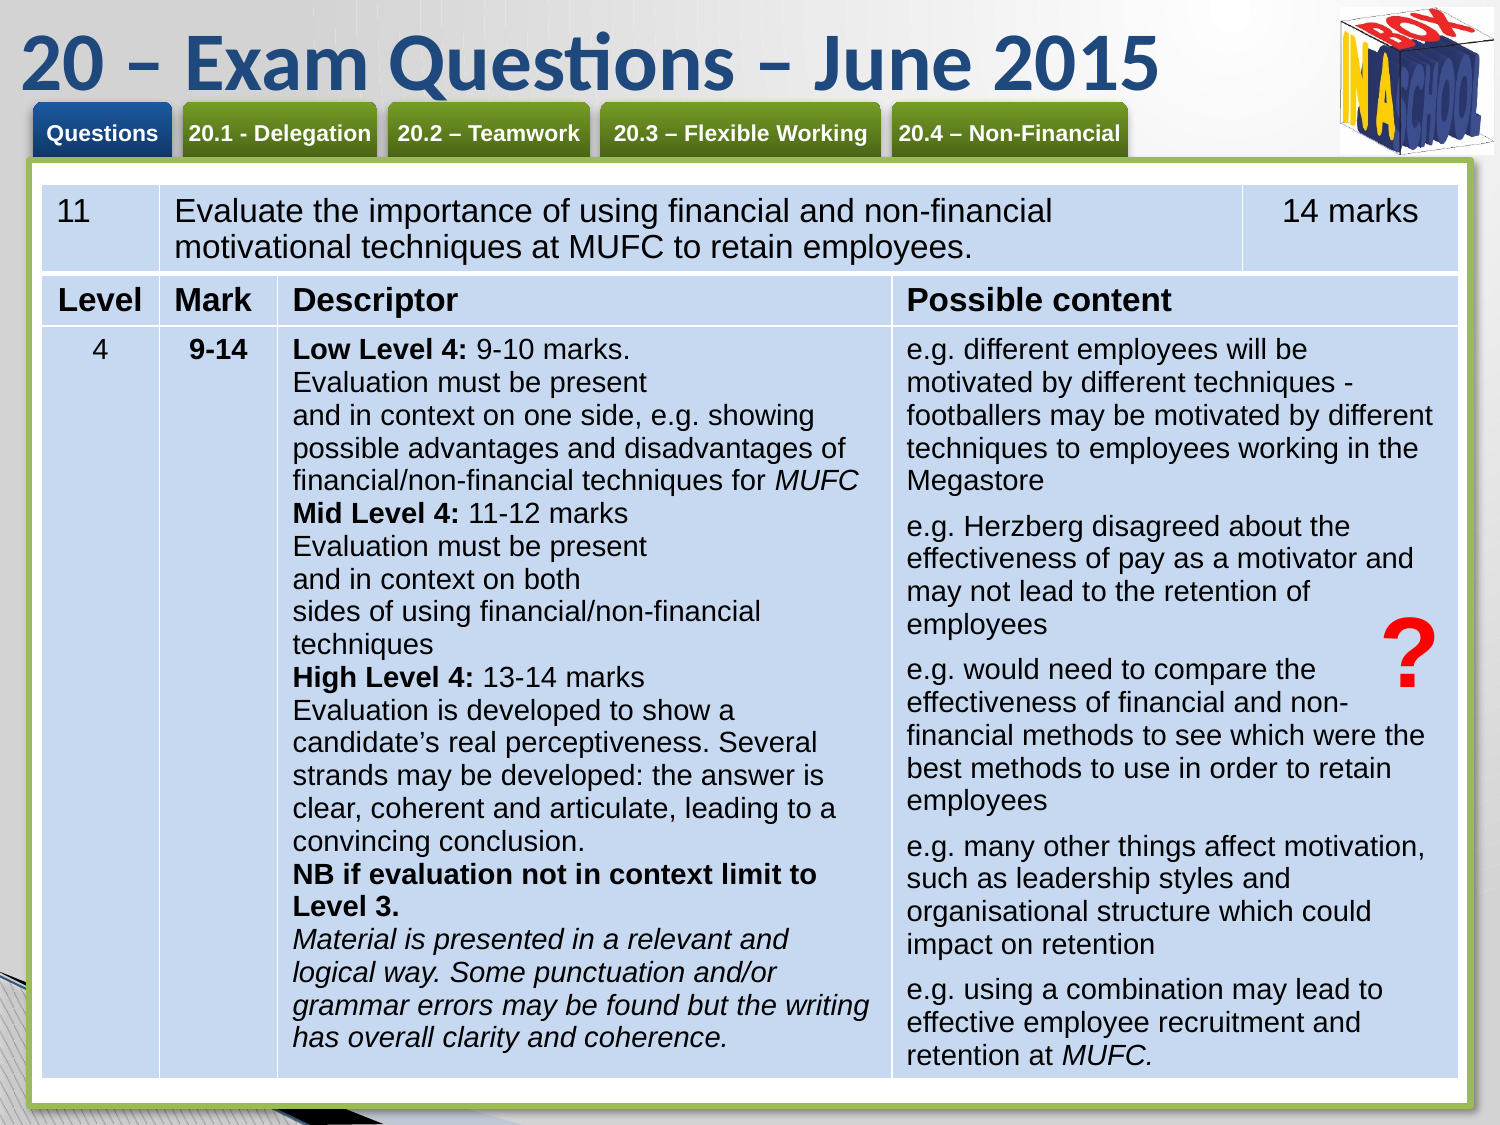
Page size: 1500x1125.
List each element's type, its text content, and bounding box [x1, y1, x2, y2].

table_cell 4 [42, 327, 159, 1078]
table_cell Mark [160, 276, 277, 325]
table_header 14 marks [1243, 185, 1458, 271]
table_header 11 [42, 185, 159, 271]
table_cell e.g. different employees will be motivated by different techniques - footballers may be motivated by different techniques to employees working in the Megastore e.g. Herzberg disagreed about the effectiveness of pay as a motivator and may not lead to the retention of employees e.g. would need to compare the effectiveness of financial and non-financial methods to see which were the best methods to use in order to retain employees e.g. many other things affect motivation, such as leadership styles and organisational structure which could impact on retention e.g. using a combination may lead to effective employee recruitment and retention at MUFC. [893, 327, 1458, 1078]
table_header Evaluate the importance of using financial and non-financial motivational techniques at MUFC to retain employees. [160, 185, 1242, 271]
table_cell Descriptor [278, 276, 891, 325]
text_box ? [1364, 579, 1456, 715]
picture [1340, 7, 1495, 155]
table_cell 9-14 [160, 327, 277, 1078]
table_cell Possible content [893, 276, 1458, 325]
table_cell Low Level 4: 9-10 marks. Evaluation must be present and in context on one side, e.g. showing possible advantages and disadvantages of financial/non-financial techniques for MUFC Mid Level 4: 11-12 marks Evaluation must be present and in context on both sides of using financial/non-financial techniques High Level 4: 13-14 marks Evaluation is developed to show a candidate’s real perceptiveness. Several strands may be developed: the answer is clear, coherent and articulate, leading to a convincing conclusion. NB if evaluation not in context limit to Level 3. Material is presented in a relevant and logical way. Some punctuation and/or grammar errors may be found but the writing has overall clarity and coherence. [278, 327, 891, 1078]
title 20 – Exam Questions – June 2015 [5, 11, 1270, 102]
table_cell Level [42, 276, 159, 325]
picture [281, 1114, 303, 1125]
